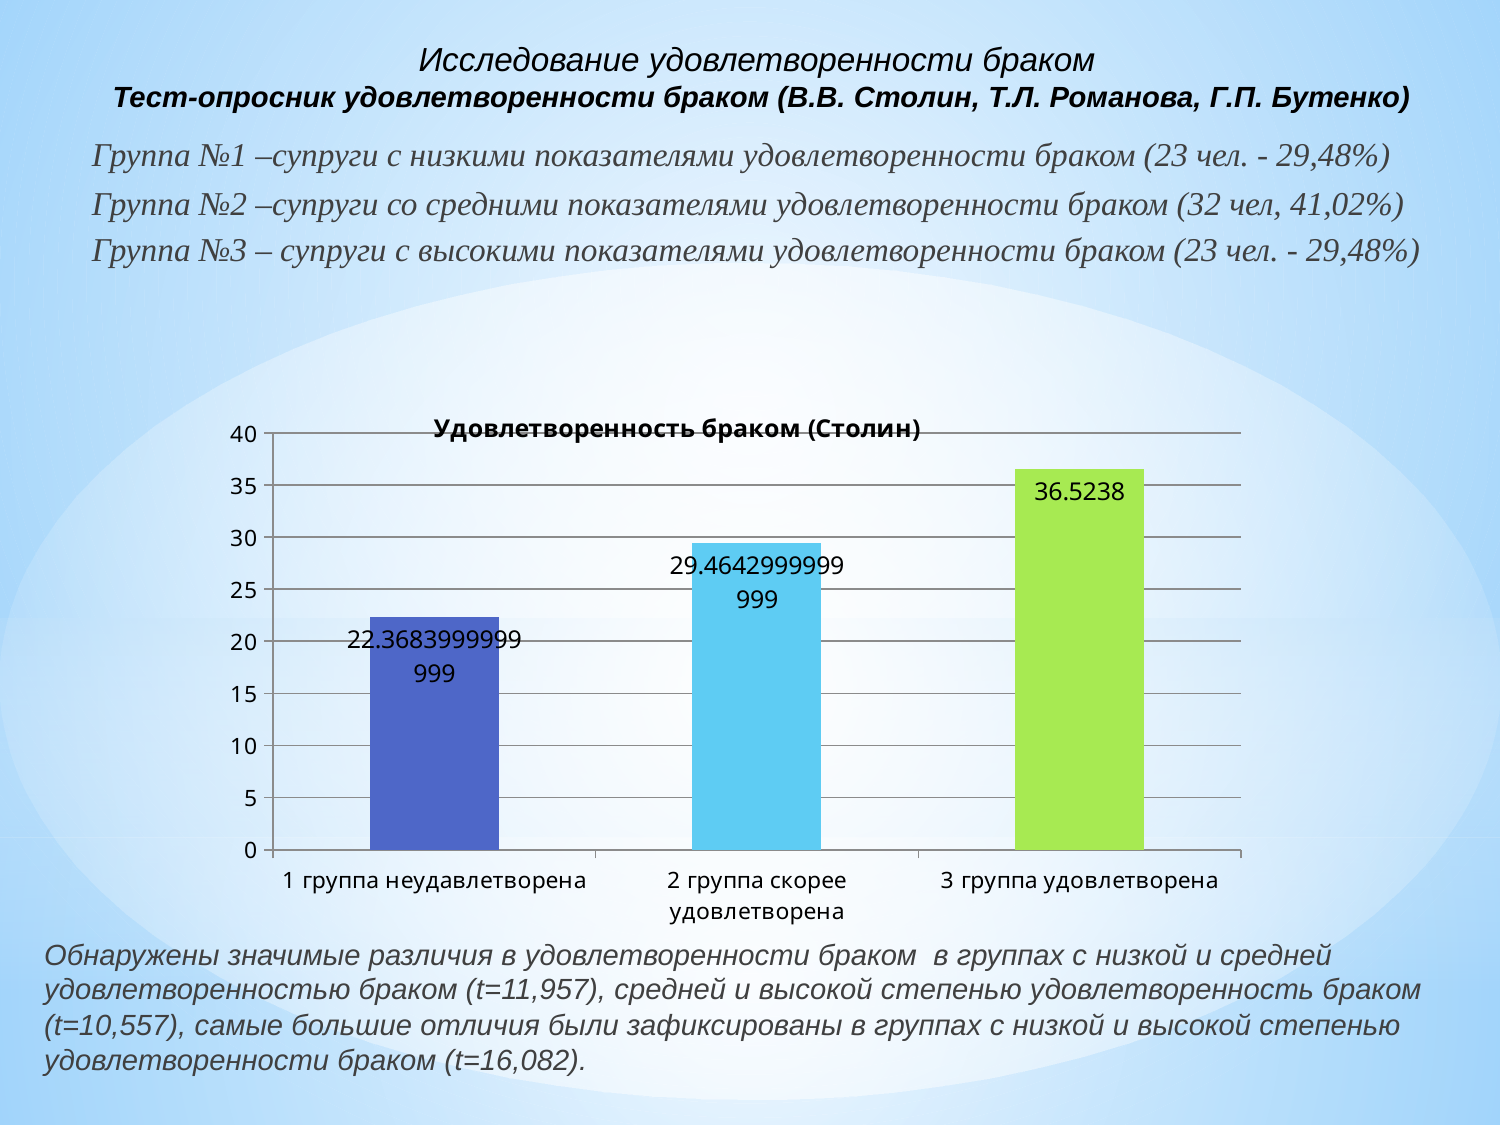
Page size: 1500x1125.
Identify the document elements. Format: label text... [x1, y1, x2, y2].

text_box Исследование удовлетворенности браком Тест-опросник удовлетворенности браком (В.В. Столин, Т.Л. Романова, Г.П. Бутенко) [53, 30, 1471, 121]
list Группа №1 –супруги с низкими показателями удовлетворенности браком (23 чел. - 29,48%) Группа №2 –супруги со средними показателями удовлетворенности браком (32 чел, 41,02%) Группа №3 – супруги с высокими показателями удовлетворенности браком (23 чел. - 29,48%) [17, 113, 1471, 915]
text_box Обнаружены значимые различия в удовлетворенности браком в группах с низкой и средней удовлетворенностью браком (t=11,957), средней и высокой степенью удовлетворенность браком (t=10,557), самые большие отличия были зафиксированы в группах с низкой и высокой степенью удовлетворенности браком (t=16,082). [29, 928, 1471, 1084]
chart [206, 386, 1265, 926]
